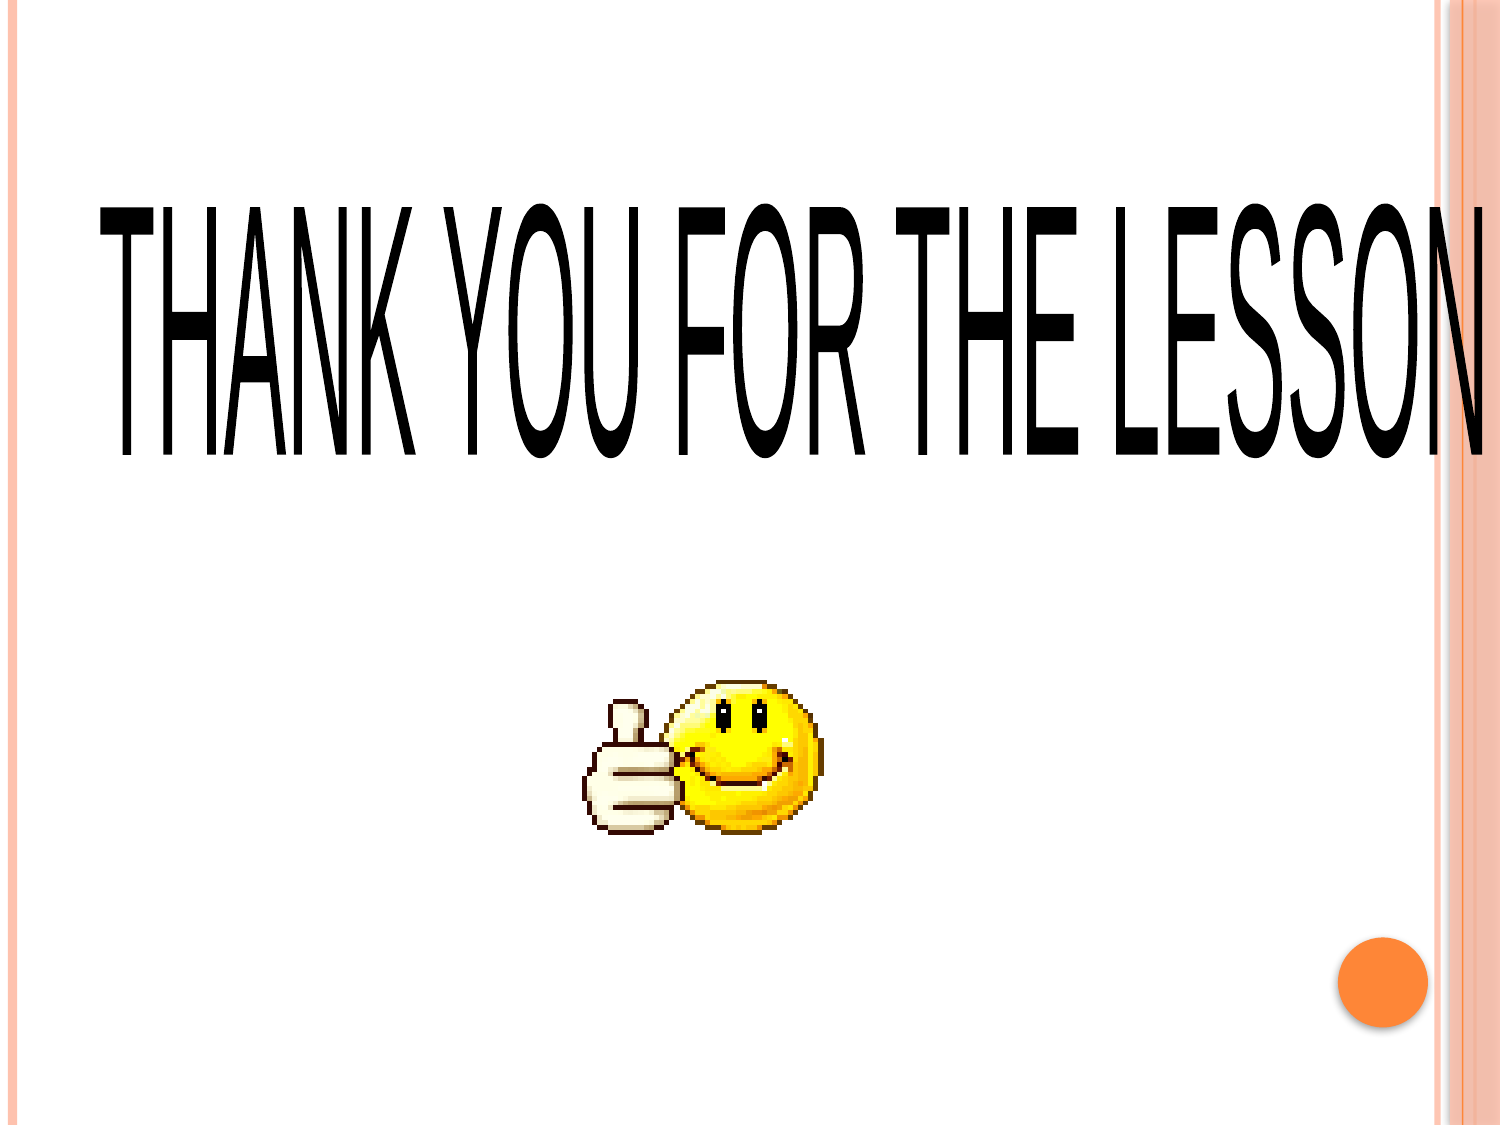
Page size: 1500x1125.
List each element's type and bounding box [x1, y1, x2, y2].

picture [572, 680, 825, 835]
